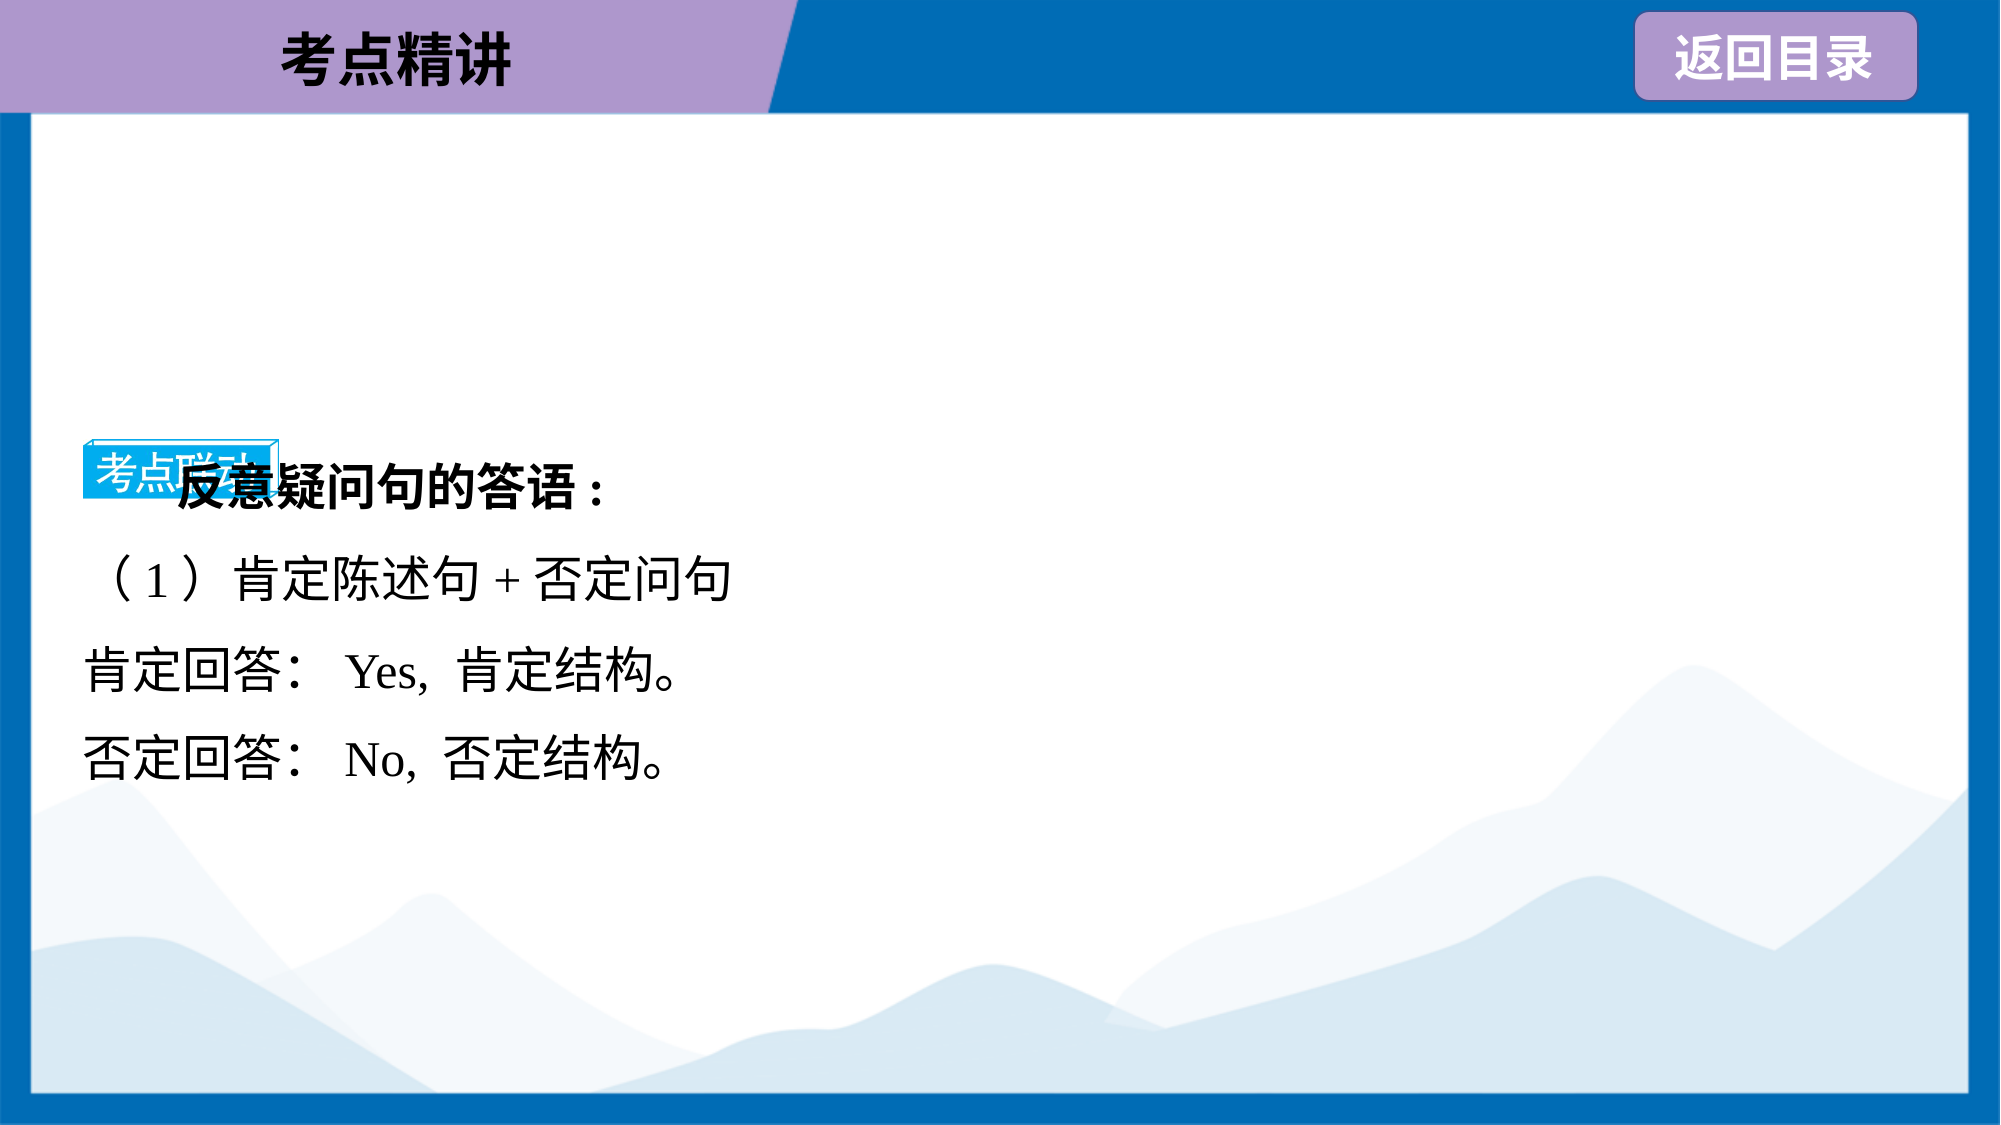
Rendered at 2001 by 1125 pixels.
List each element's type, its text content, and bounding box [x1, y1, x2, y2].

picture [0, 0, 2000, 1125]
text_box 反意疑问句的答语: （1）肯定陈述句+否定问句 肯定回答：Yes, 肯定结构。 否定回答：No, 否定结构。 [82, 423, 1917, 777]
